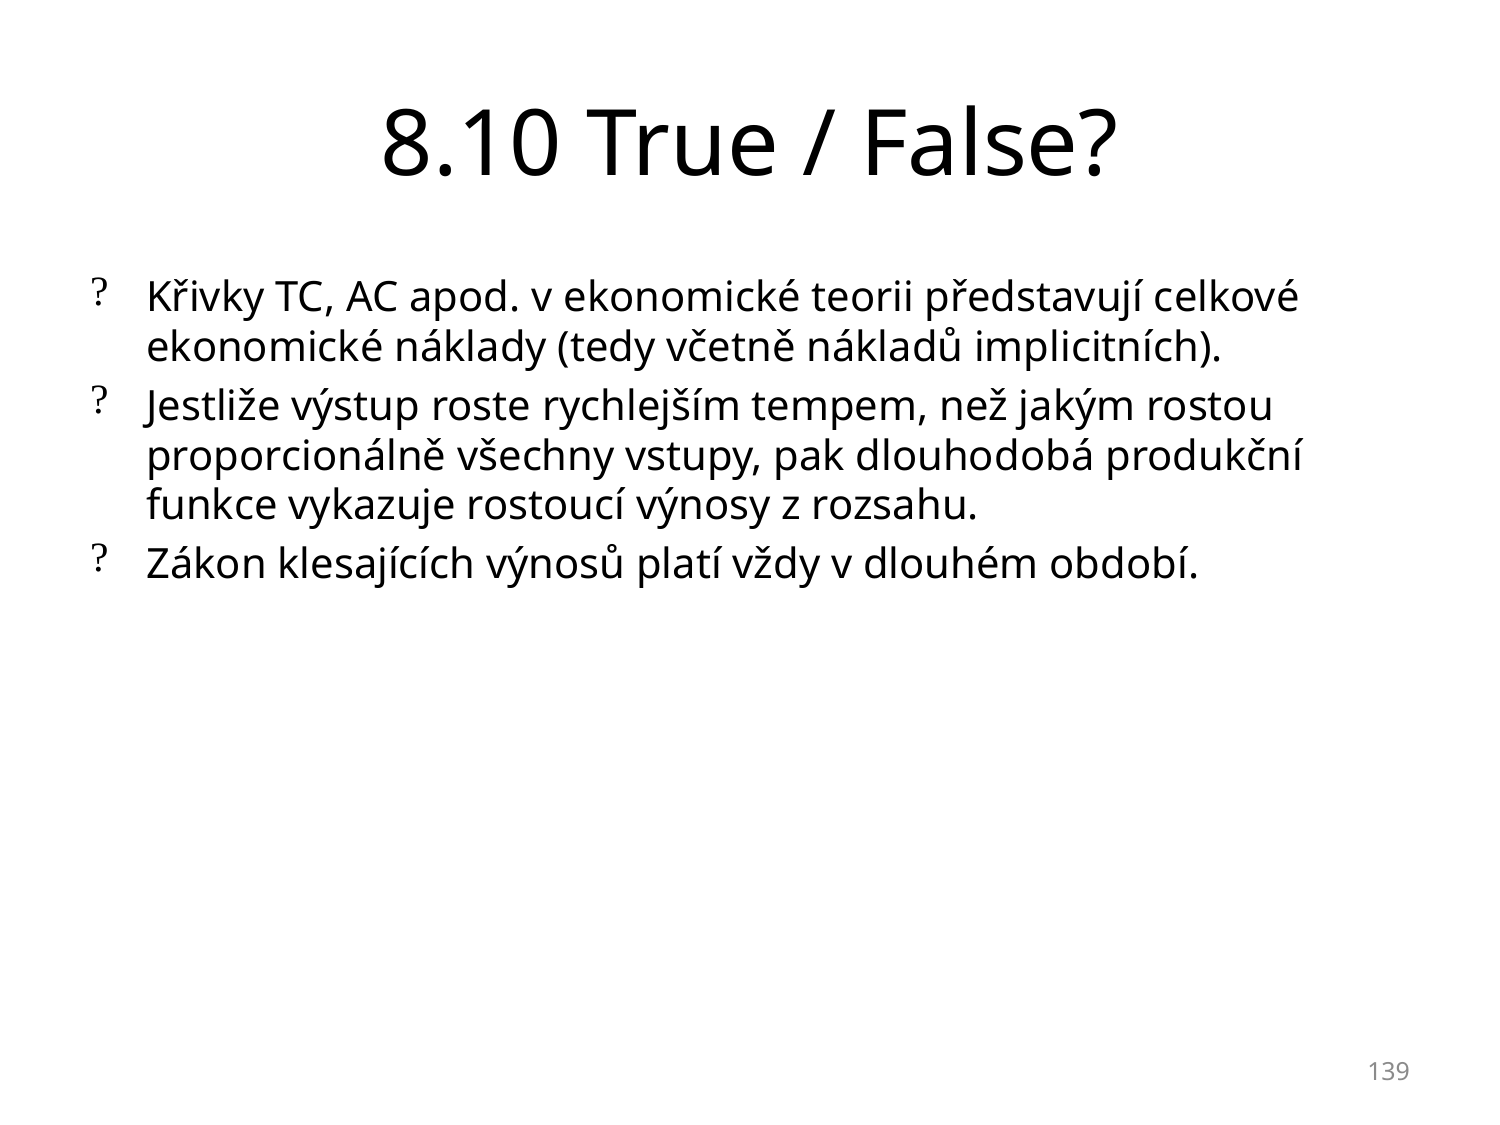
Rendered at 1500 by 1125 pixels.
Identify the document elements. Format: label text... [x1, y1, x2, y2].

slide_number 139 [1074, 1042, 1425, 1103]
list Křivky TC, AC apod. v ekonomické teorii představují celkové ekonomické náklady (tedy včetně nákladů implicitních). Jestliže výstup roste rychlejším tempem, než jakým rostou proporcionálně všechny vstupy, pak dlouhodobá produkční funkce vykazuje rostoucí výnosy z rozsahu. Zákon klesajících výnosů platí vždy v dlouhém období. [75, 262, 1425, 1005]
title 8.10 True / False? [75, 45, 1425, 233]
